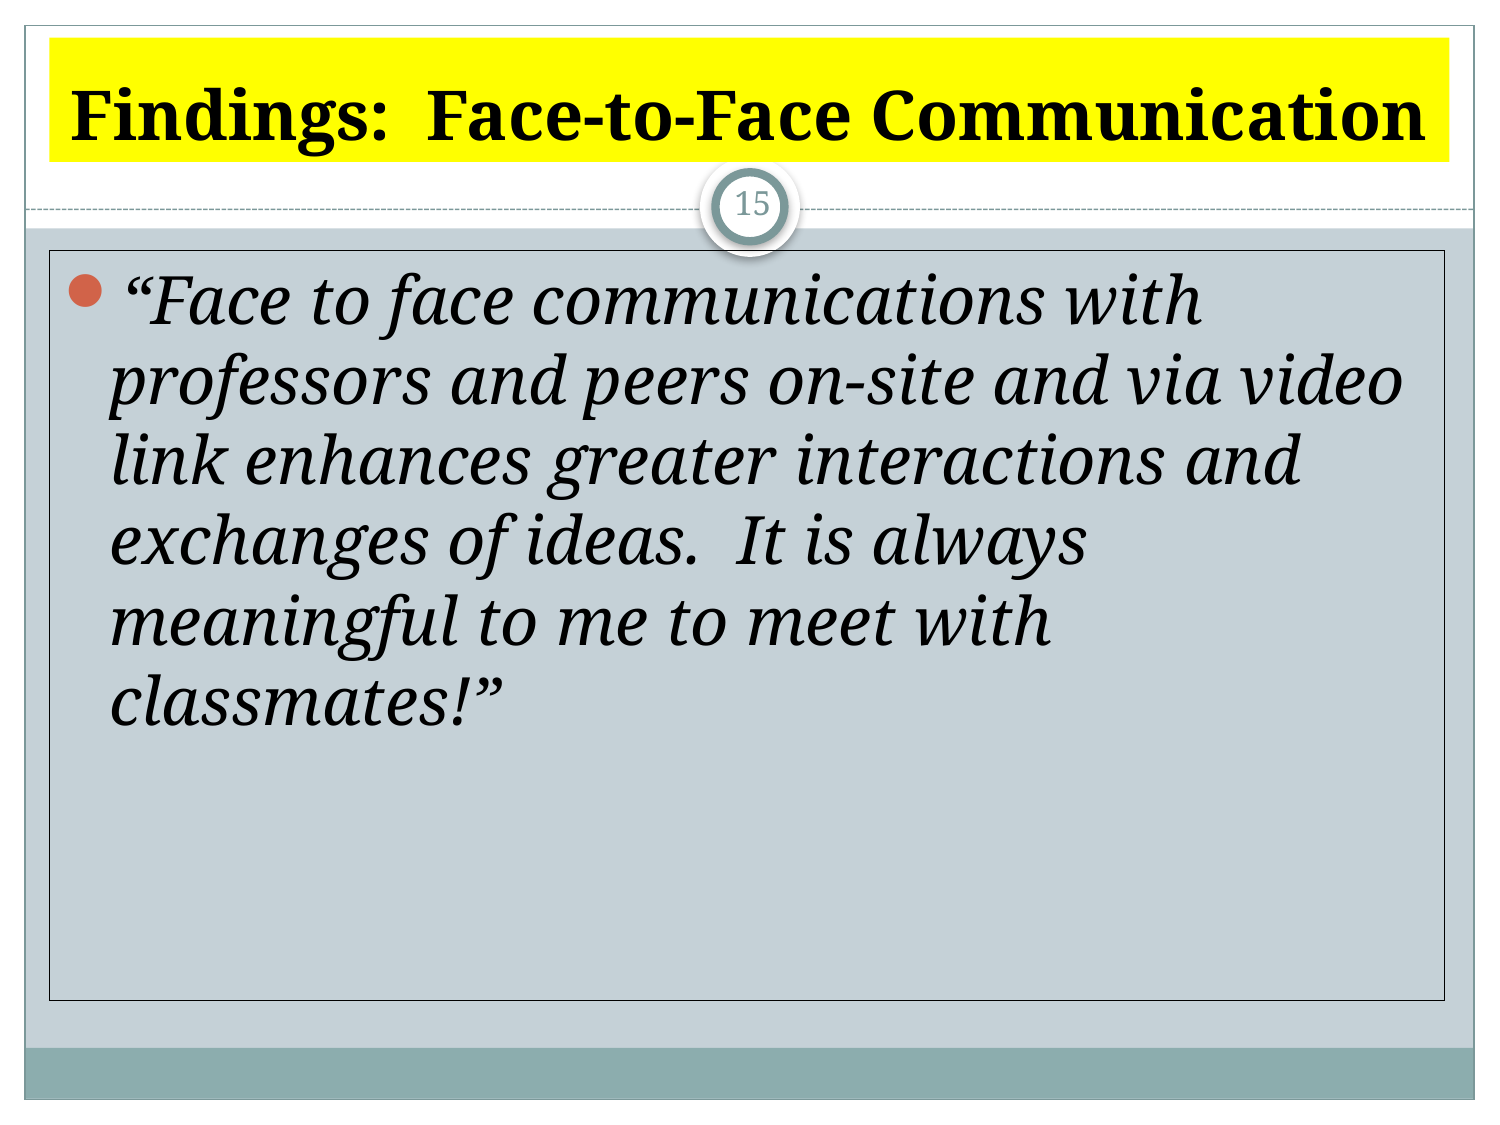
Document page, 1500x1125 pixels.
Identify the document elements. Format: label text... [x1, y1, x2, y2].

title Findings: Face-to-Face Communication [49, 37, 1450, 162]
list “Face to face communications with professors and peers on-site and via video link enhances greater interactions and exchanges of ideas. It is always meaningful to me to meet with classmates!” [49, 250, 1445, 1001]
slide_number 15 [715, 168, 791, 241]
